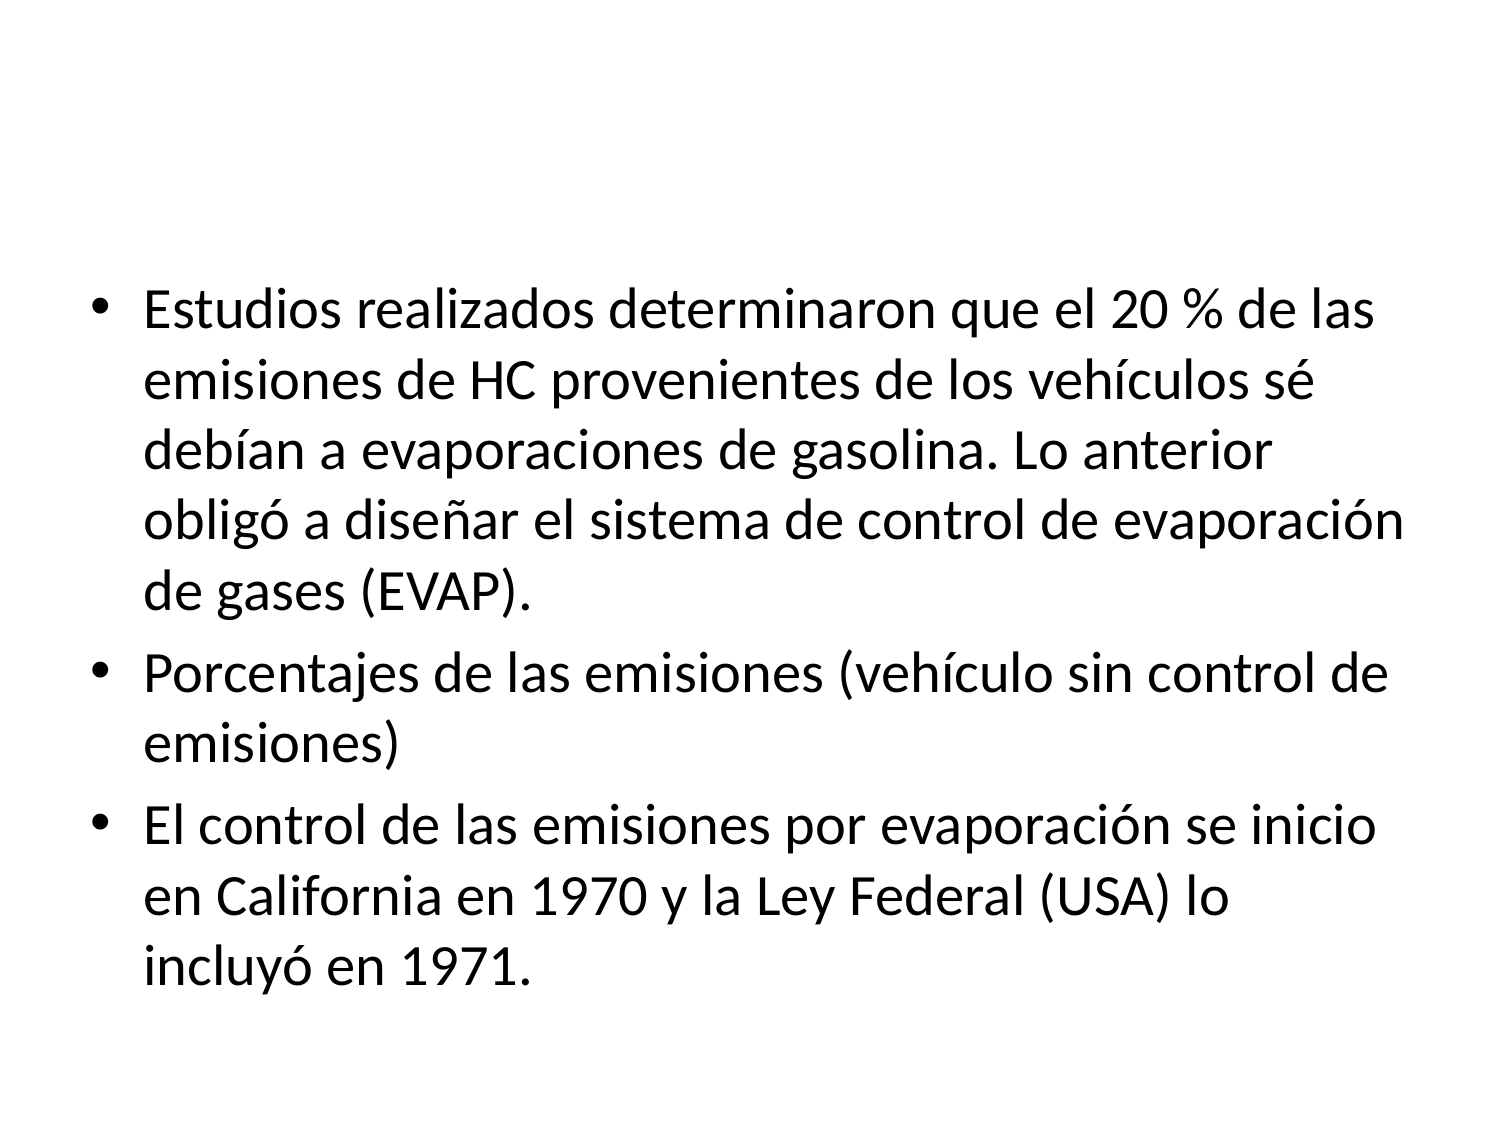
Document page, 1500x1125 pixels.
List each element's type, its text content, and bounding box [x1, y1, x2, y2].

list Estudios realizados determinaron que el 20 % de las emisiones de HC provenientes de los vehículos sé debían a evaporaciones de gasolina. Lo anterior obligó a diseñar el sistema de control de evaporación de gases (EVAP). Porcentajes de las emisiones (vehículo sin control de emisiones) El control de las emisiones por evaporación se inicio en California en 1970 y la Ley Federal (USA) lo incluyó en 1971. [75, 262, 1425, 1005]
